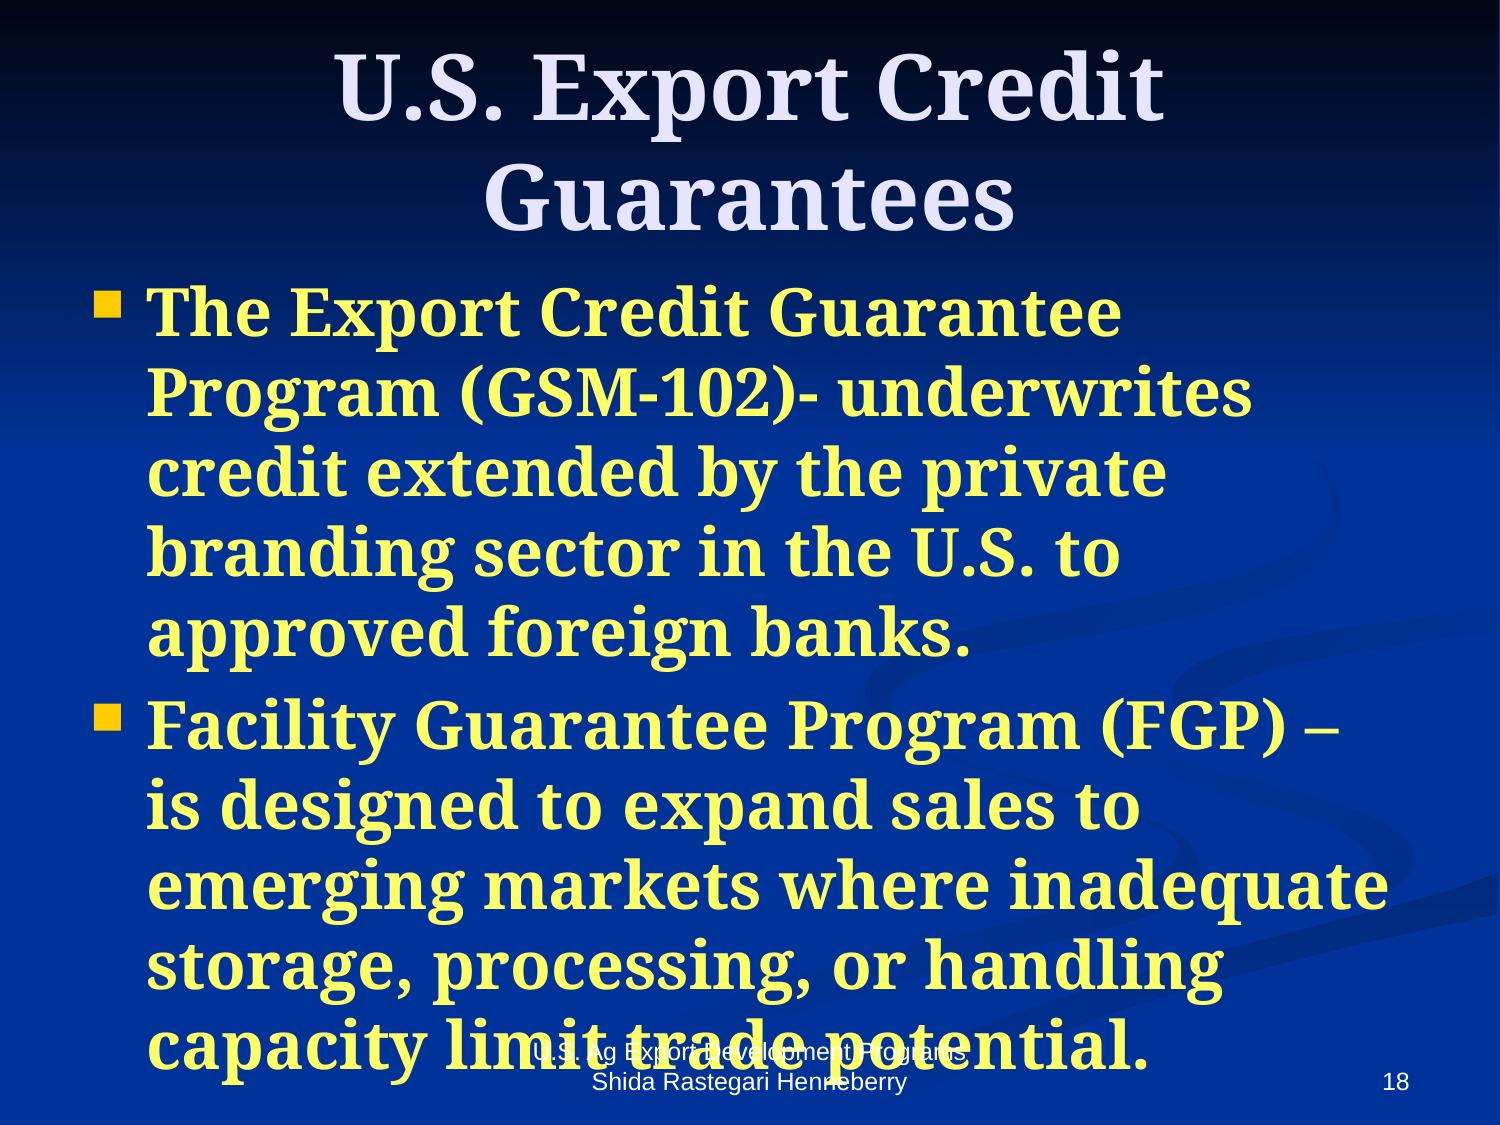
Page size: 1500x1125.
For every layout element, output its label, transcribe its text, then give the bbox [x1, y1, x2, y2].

footer U.S. Ag Export Development Programs Shida Rastegari Henneberry [512, 1025, 988, 1104]
title U.S. Export Credit Guarantees [75, 45, 1425, 233]
list The Export Credit Guarantee Program (GSM-102)- underwrites credit extended by the private branding sector in the U.S. to approved foreign banks. Facility Guarantee Program (FGP) – is designed to expand sales to emerging markets where inadequate storage, processing, or handling capacity limit trade potential. [75, 262, 1425, 1005]
slide_number 18 [1074, 1025, 1425, 1104]
